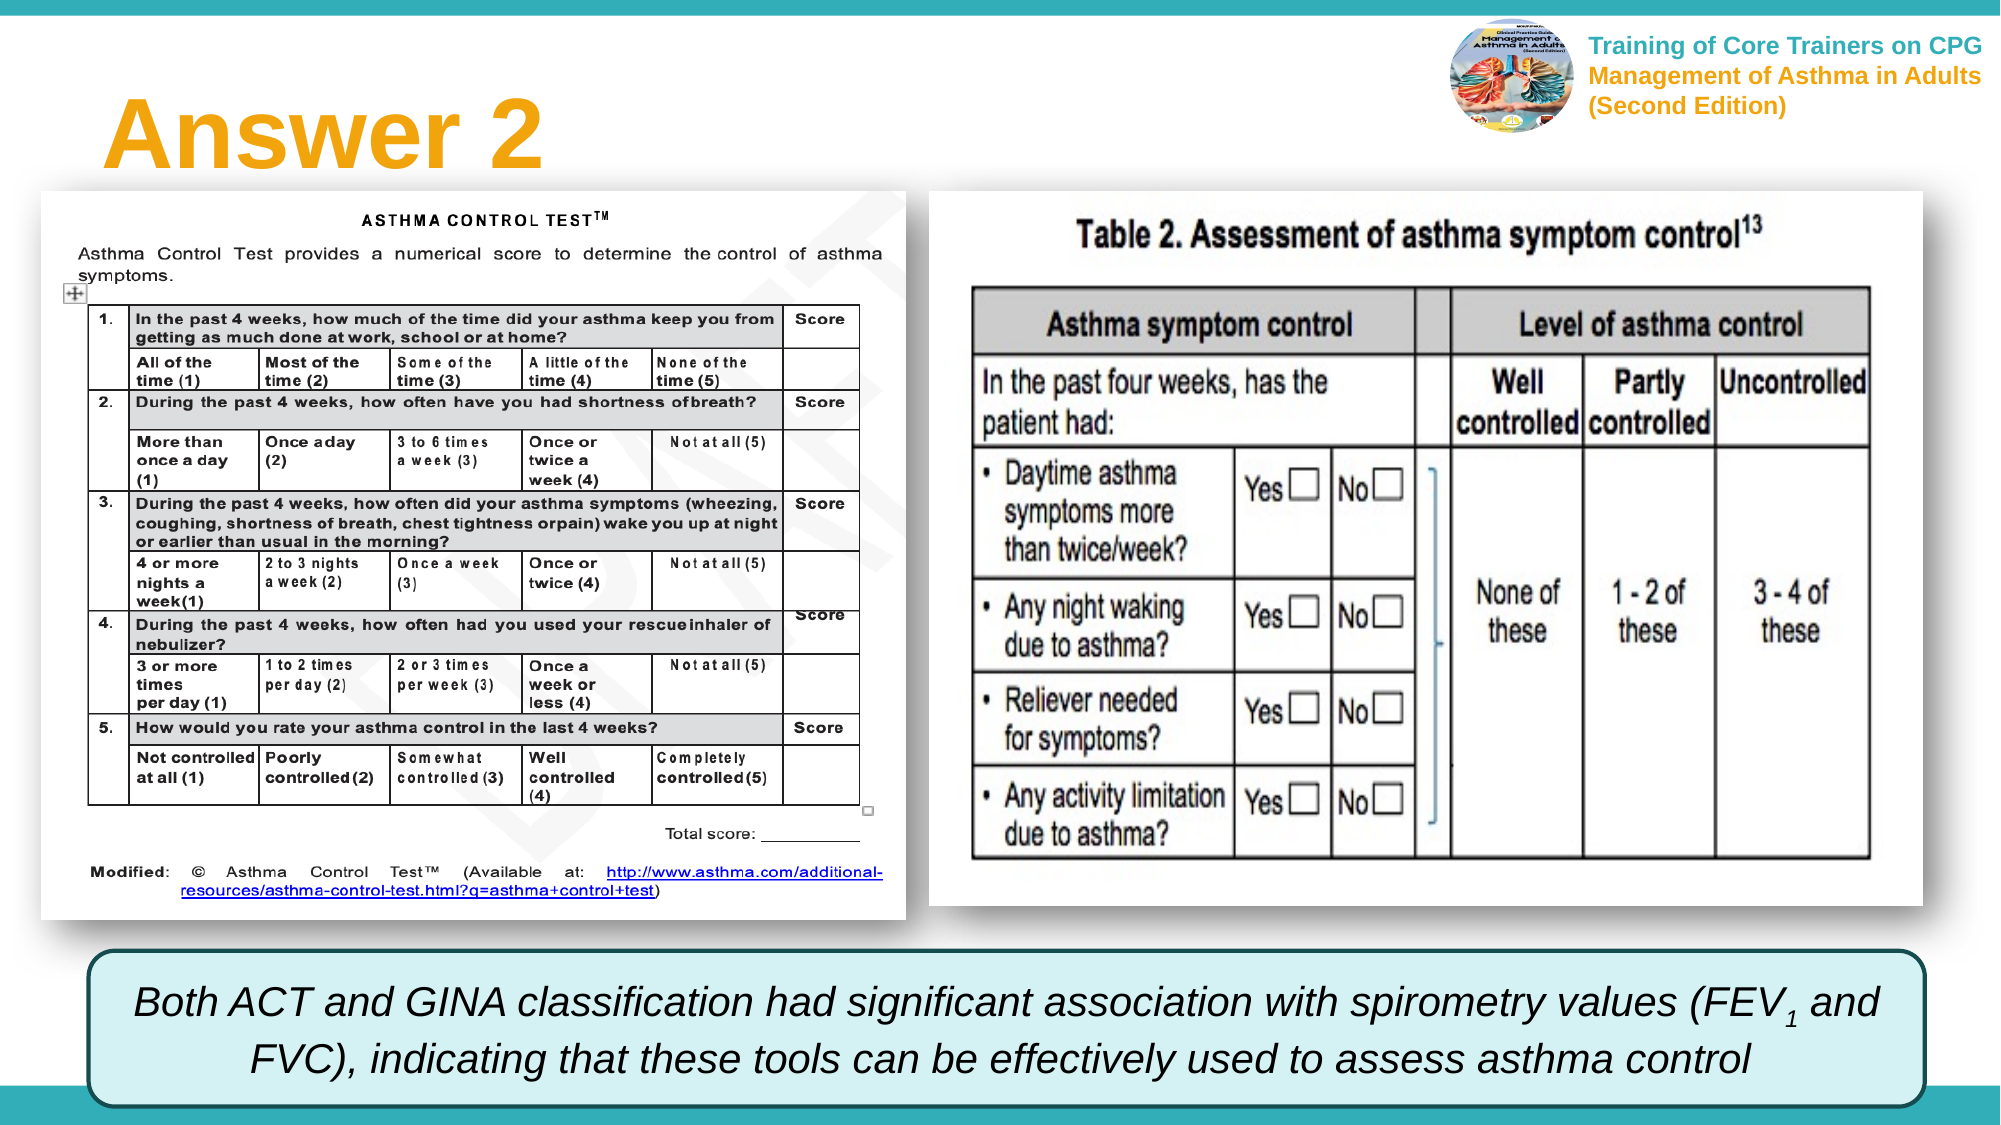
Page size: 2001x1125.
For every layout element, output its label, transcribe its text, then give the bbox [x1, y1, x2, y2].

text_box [1449, 18, 2000, 133]
picture [41, 191, 906, 920]
list Answer 2 [3, 65, 2000, 192]
picture [928, 191, 1923, 906]
text_box Both ACT and GINA classification had significant association with spirometry values (FEV1 and FVC), indicating that these tools can be effectively used to assess asthma control [86, 948, 1927, 1109]
